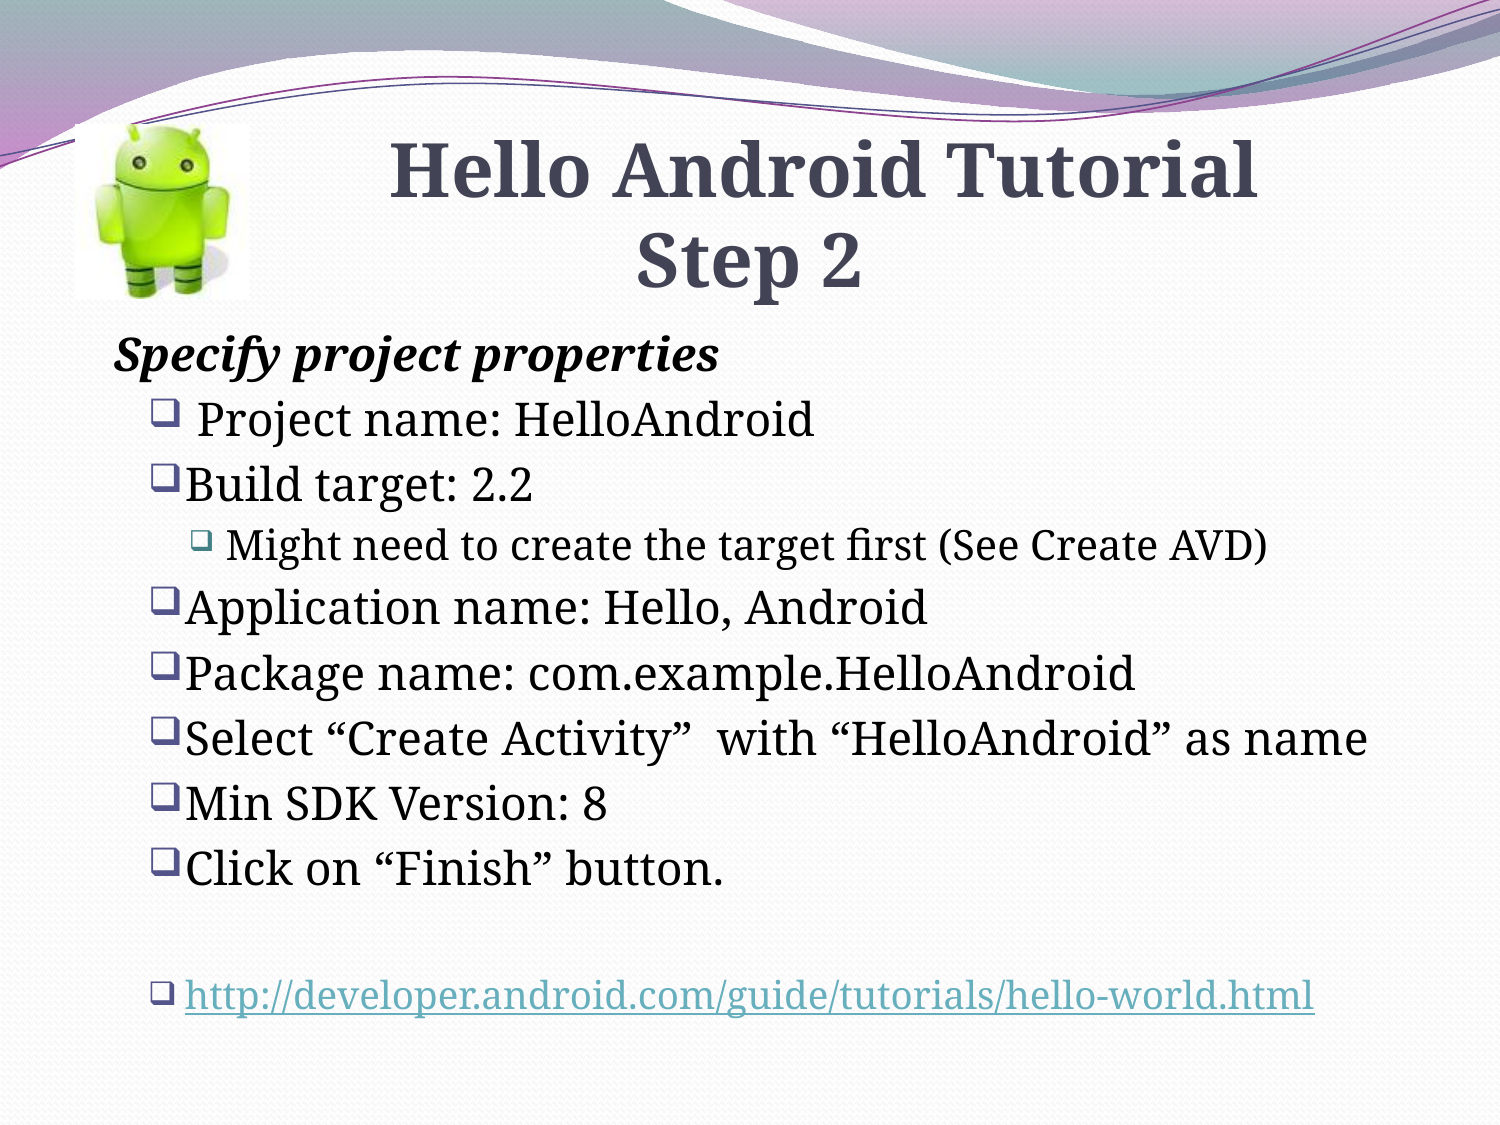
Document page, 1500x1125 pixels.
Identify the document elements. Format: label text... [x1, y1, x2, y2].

title Hello Android Tutorial Step 2 [75, 115, 1425, 303]
list Specify project properties Project name: HelloAndroid Build target: 2.2 Might need to create the target first (See Create AVD) Application name: Hello, Android Package name: com.example.HelloAndroid Select “Create Activity” with “HelloAndroid” as name Min SDK Version: 8 Click on “Finish” button. http://developer.android.com/guide/tutorials/hello-world.html [75, 317, 1425, 1038]
